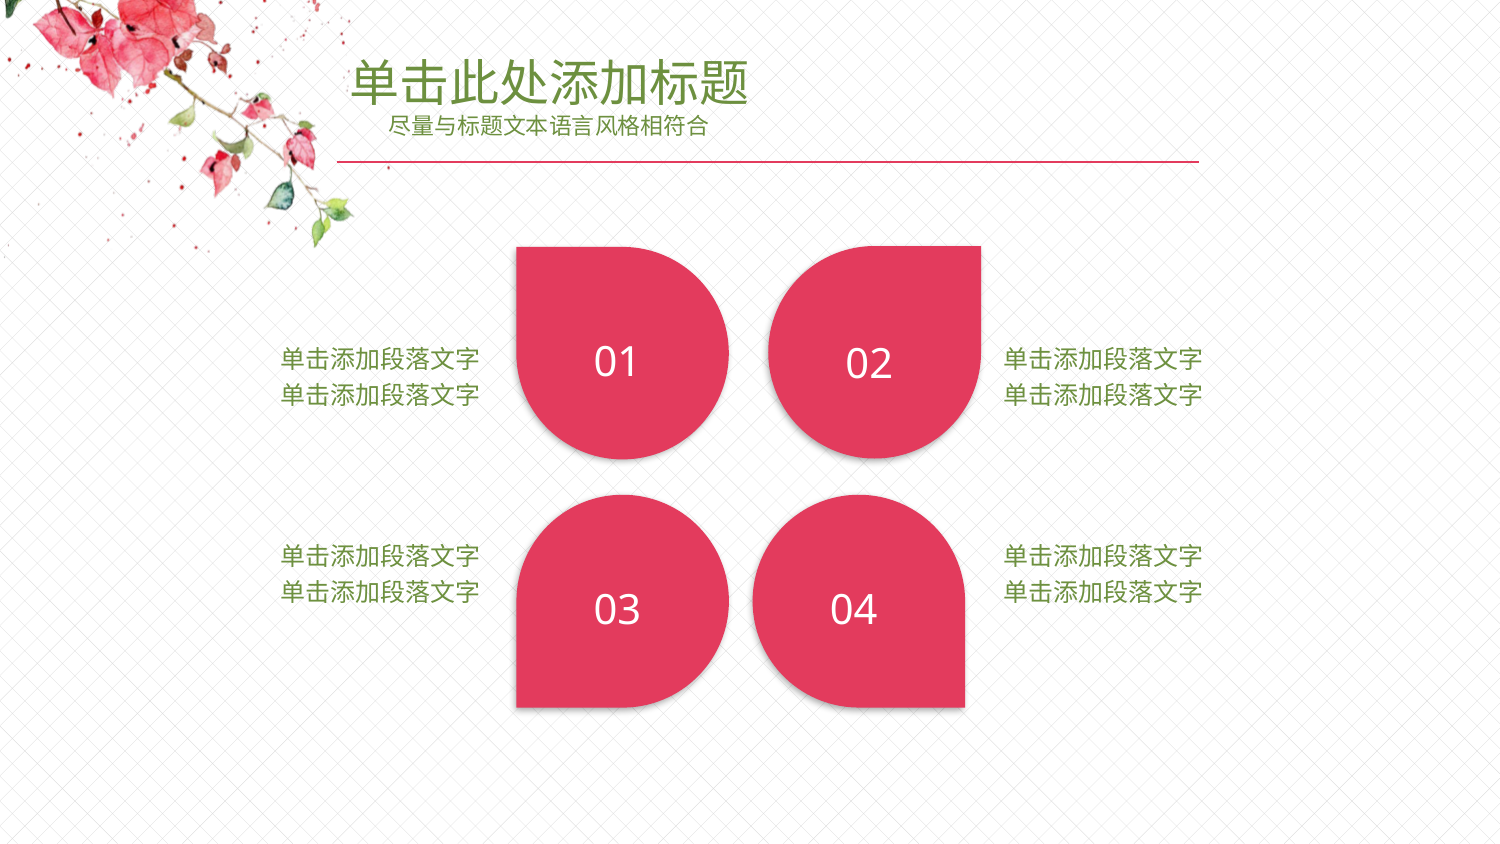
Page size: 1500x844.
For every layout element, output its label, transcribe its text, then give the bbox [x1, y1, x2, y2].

text_box 单击添加段落文字 单击添加段落文字 [988, 329, 1223, 417]
text_box [515, 493, 730, 709]
text_box 单击此处添加标题 尽量与标题文本语言风格相符合 [398, 43, 798, 147]
text_box [751, 493, 966, 709]
text_box 03 [578, 575, 667, 640]
text_box 01 [578, 327, 667, 392]
text_box [767, 245, 982, 460]
text_box 单击添加段落文字 单击添加段落文字 [989, 527, 1223, 614]
text_box [515, 246, 730, 461]
picture [0, 0, 394, 284]
text_box 04 [815, 575, 903, 640]
text_box 02 [830, 329, 919, 395]
text_box 单击添加段落文字 单击添加段落文字 [265, 329, 500, 417]
text_box 单击添加段落文字 单击添加段落文字 [265, 527, 500, 614]
